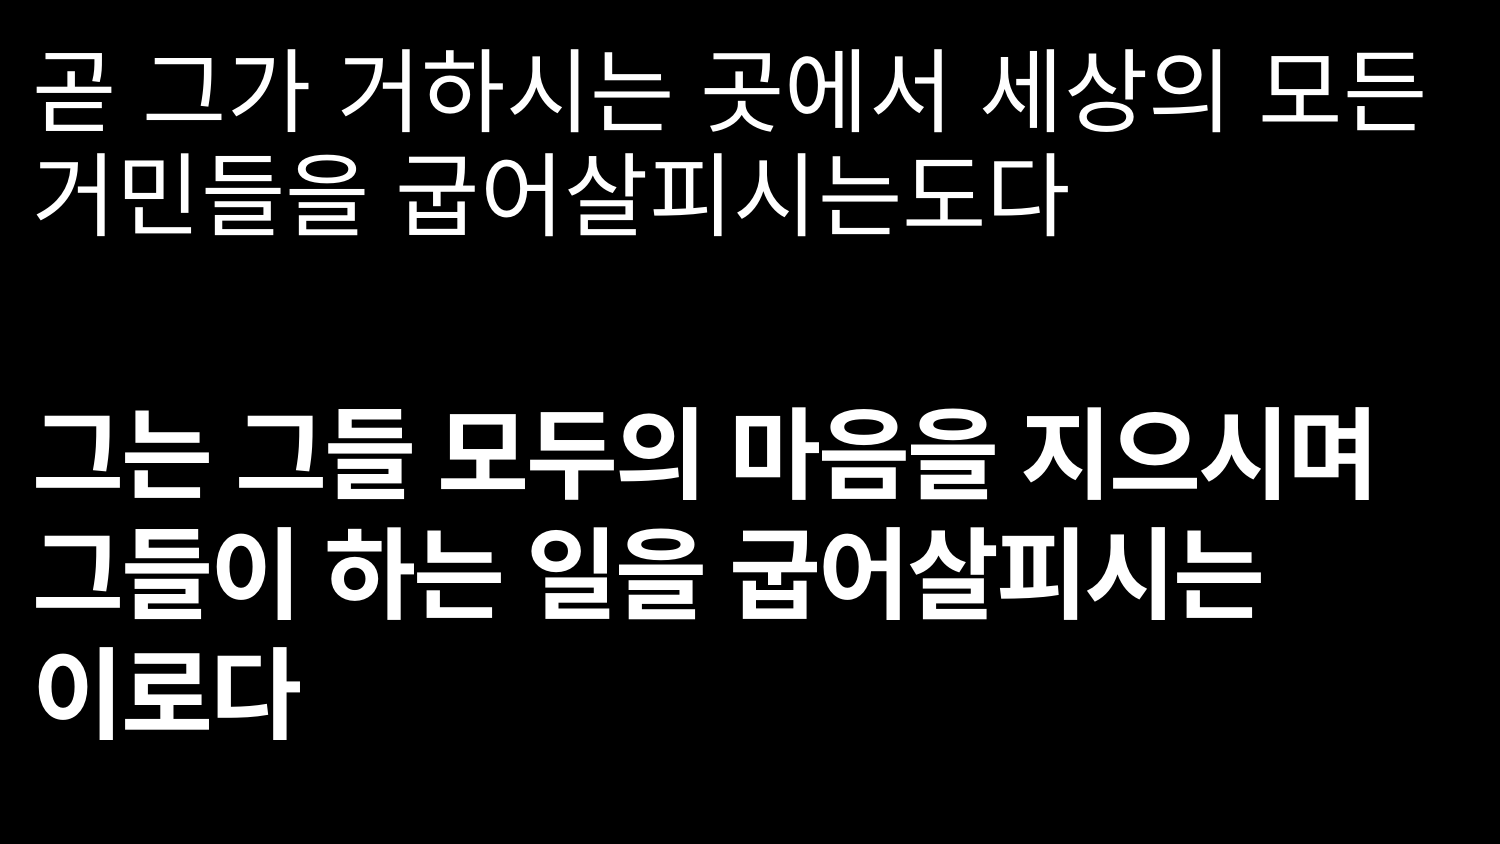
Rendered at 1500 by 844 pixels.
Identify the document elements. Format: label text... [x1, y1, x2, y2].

text_box 곧 그가 거하시는 곳에서 세상의 모든 거민들을 굽어살피시는도다 [17, 32, 1483, 256]
text_box 그는 그들 모두의 마음을 지으시며 그들이 하는 일을 굽어살피시는 이로다 [17, 384, 1483, 759]
